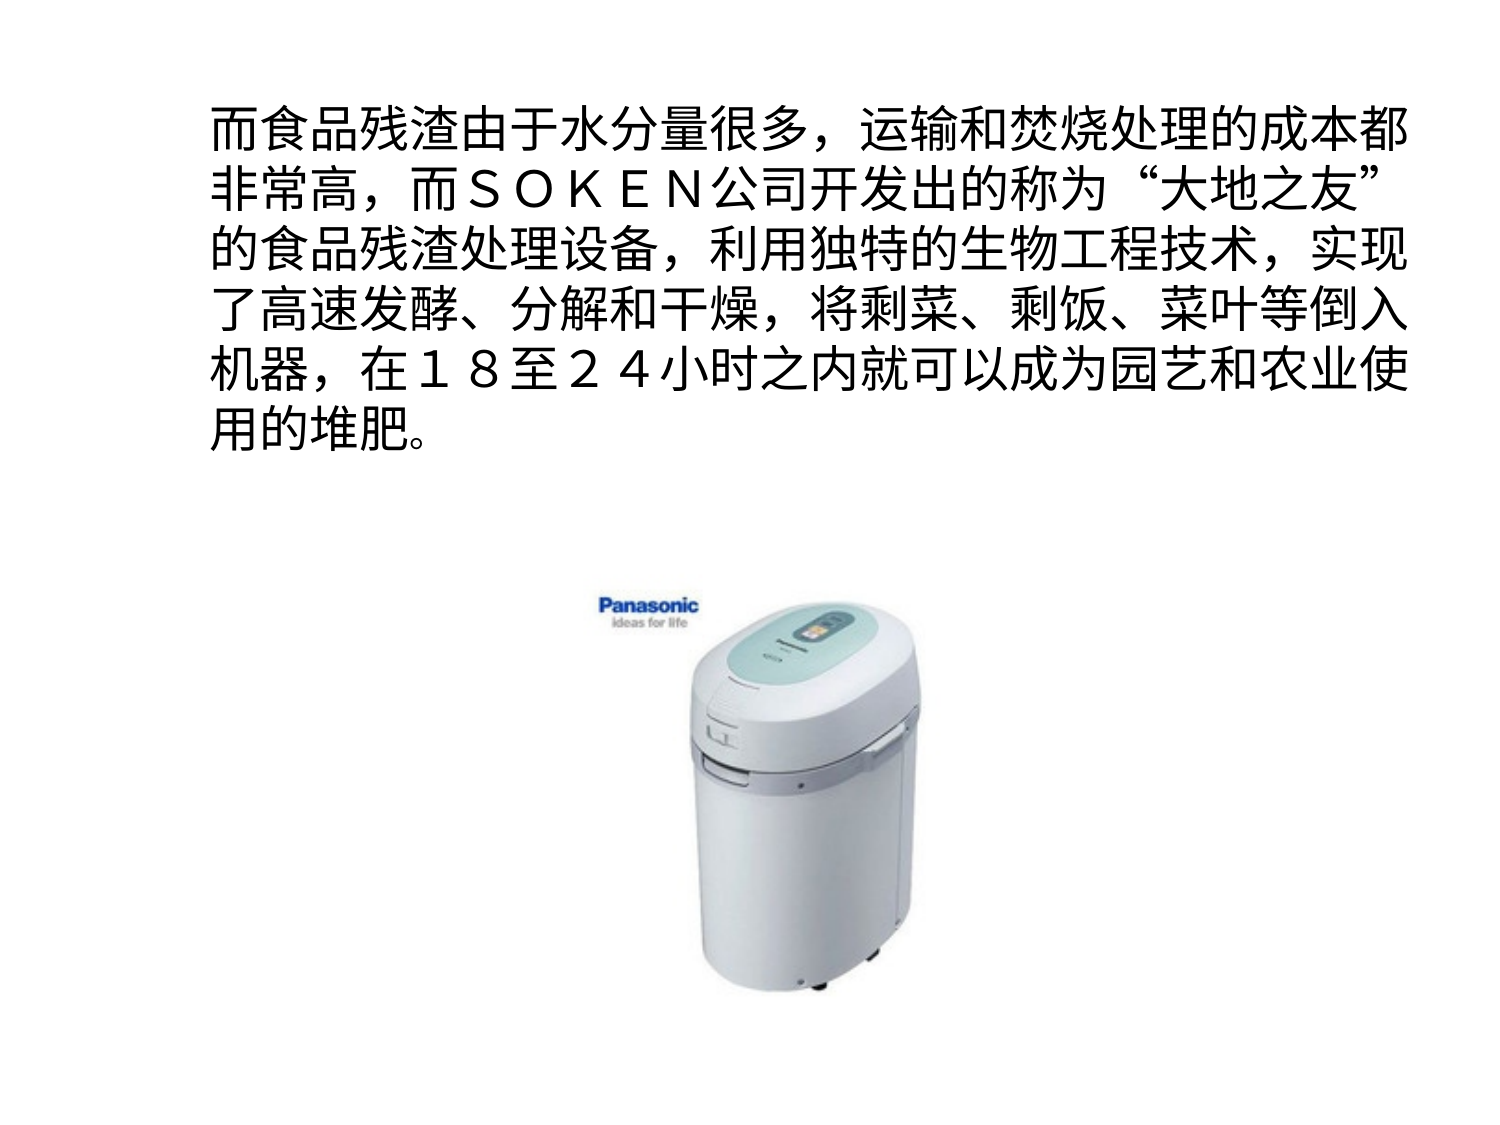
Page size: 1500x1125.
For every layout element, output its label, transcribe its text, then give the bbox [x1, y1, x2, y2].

text_box 而食品残渣由于水分量很多，运输和焚烧处理的成本都非常高，而ＳＯＫＥＮ公司开发出的称为“大地之友”的食品残渣处理设备，利用独特的生物工程技术，实现了高速发酵、分解和干燥，将剩菜、剩饭、菜叶等倒入机器，在１８至２４小时之内就可以成为园艺和农业使用的堆肥。 [194, 89, 1435, 465]
picture [525, 514, 1081, 1079]
